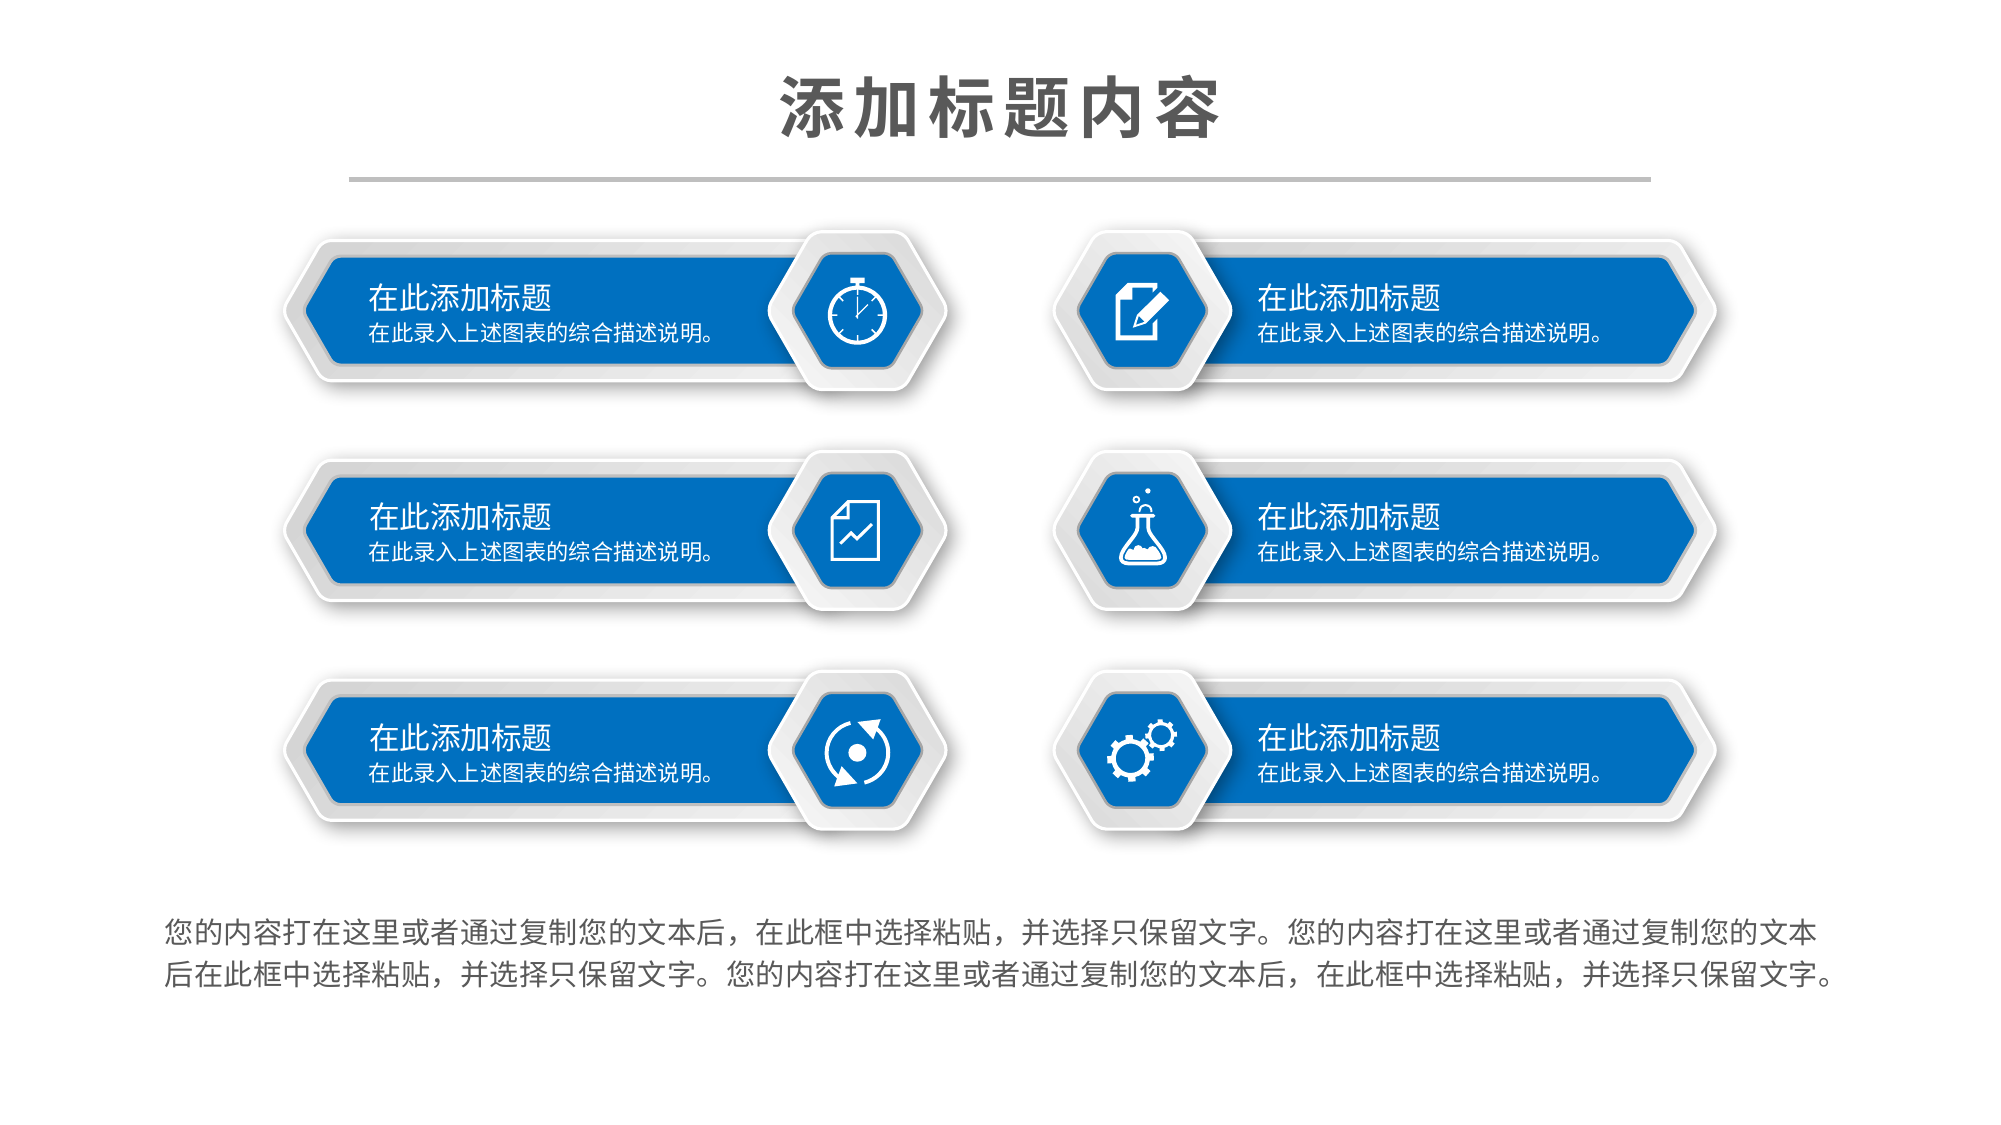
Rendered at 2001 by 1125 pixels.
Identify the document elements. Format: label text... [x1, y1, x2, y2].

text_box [768, 671, 947, 830]
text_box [768, 451, 947, 610]
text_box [1053, 451, 1232, 610]
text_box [284, 460, 768, 601]
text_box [1232, 680, 1716, 821]
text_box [1232, 460, 1716, 601]
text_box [1232, 240, 1716, 381]
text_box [284, 680, 768, 821]
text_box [1053, 231, 1232, 390]
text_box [1053, 671, 1232, 830]
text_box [284, 240, 768, 381]
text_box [768, 231, 947, 390]
text_box 您的内容打在这里或者通过复制您的文本后，在此框中选择粘贴，并选择只保留文字。您的内容打在这里或者通过复制您的文本后在此框中选择粘贴，并选择只保留文字。您的内容打在这里或者通过复制您的文本后，在此框中选择粘贴，并选择只保留文字。 [149, 899, 1835, 999]
